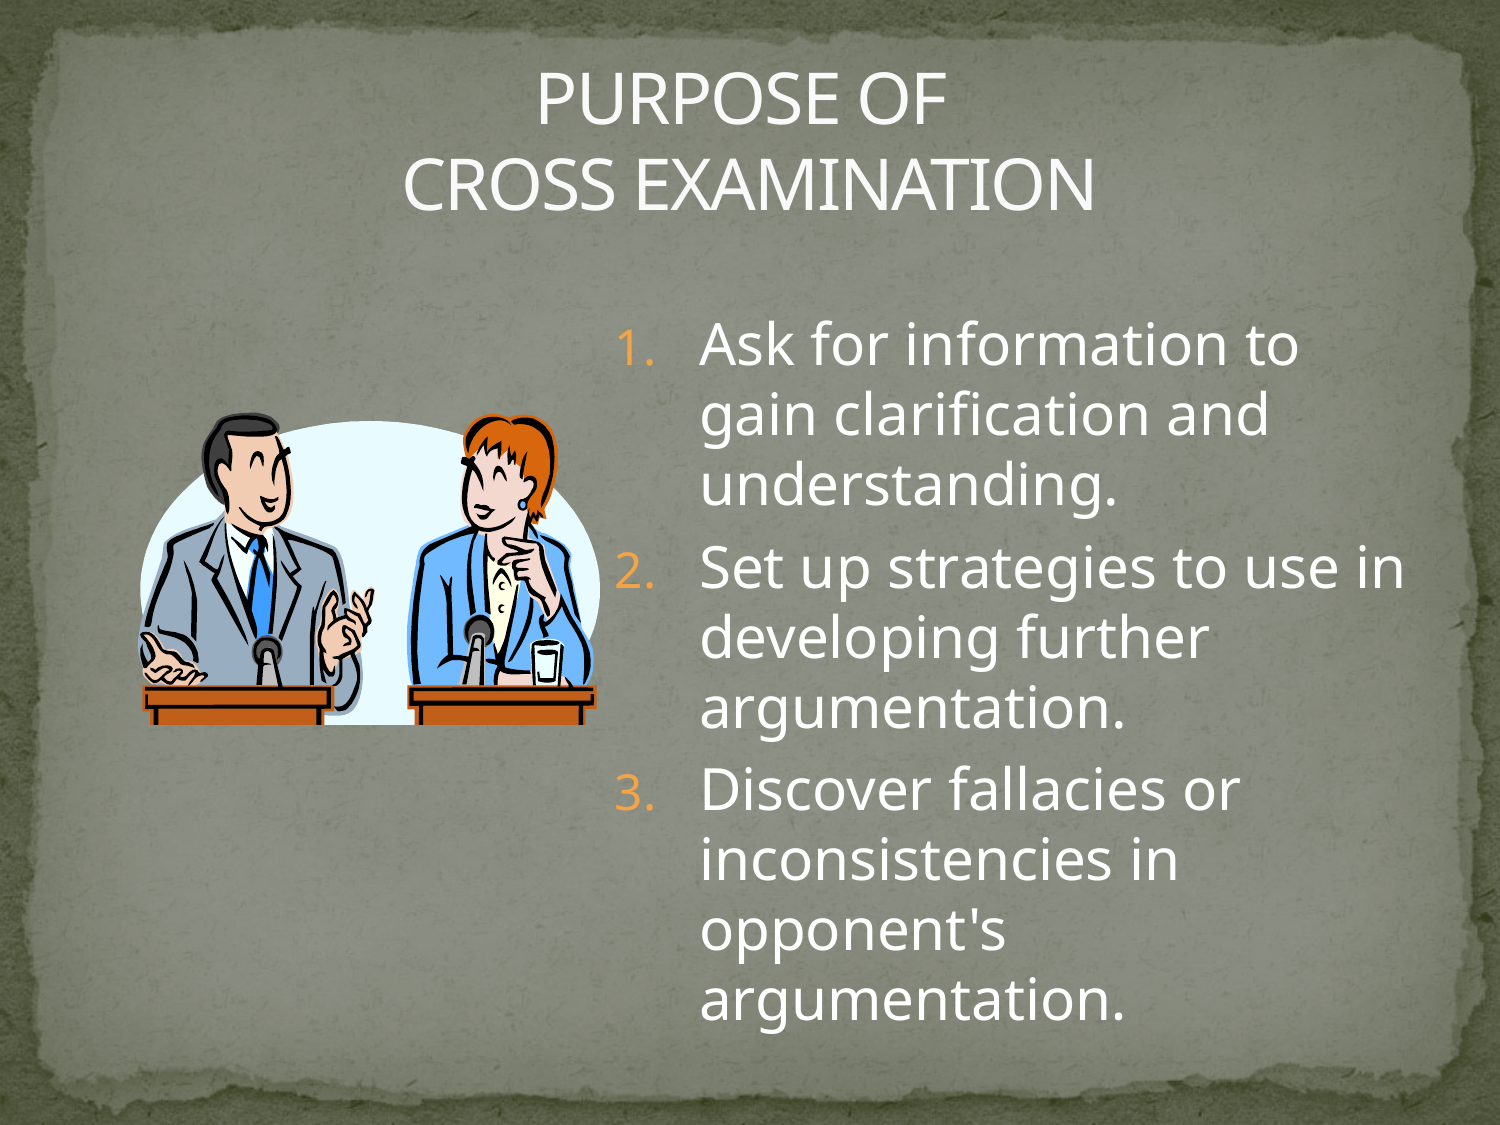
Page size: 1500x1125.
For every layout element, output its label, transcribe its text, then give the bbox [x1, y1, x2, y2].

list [139, 414, 600, 723]
list Ask for information to gain clarification and understanding. Set up strategies to use in developing further argumentation. Discover fallacies or inconsistencies in opponent's argumentation. [600, 299, 1438, 1043]
title PURPOSE OF CROSS EXAMINATION [74, 45, 1425, 233]
